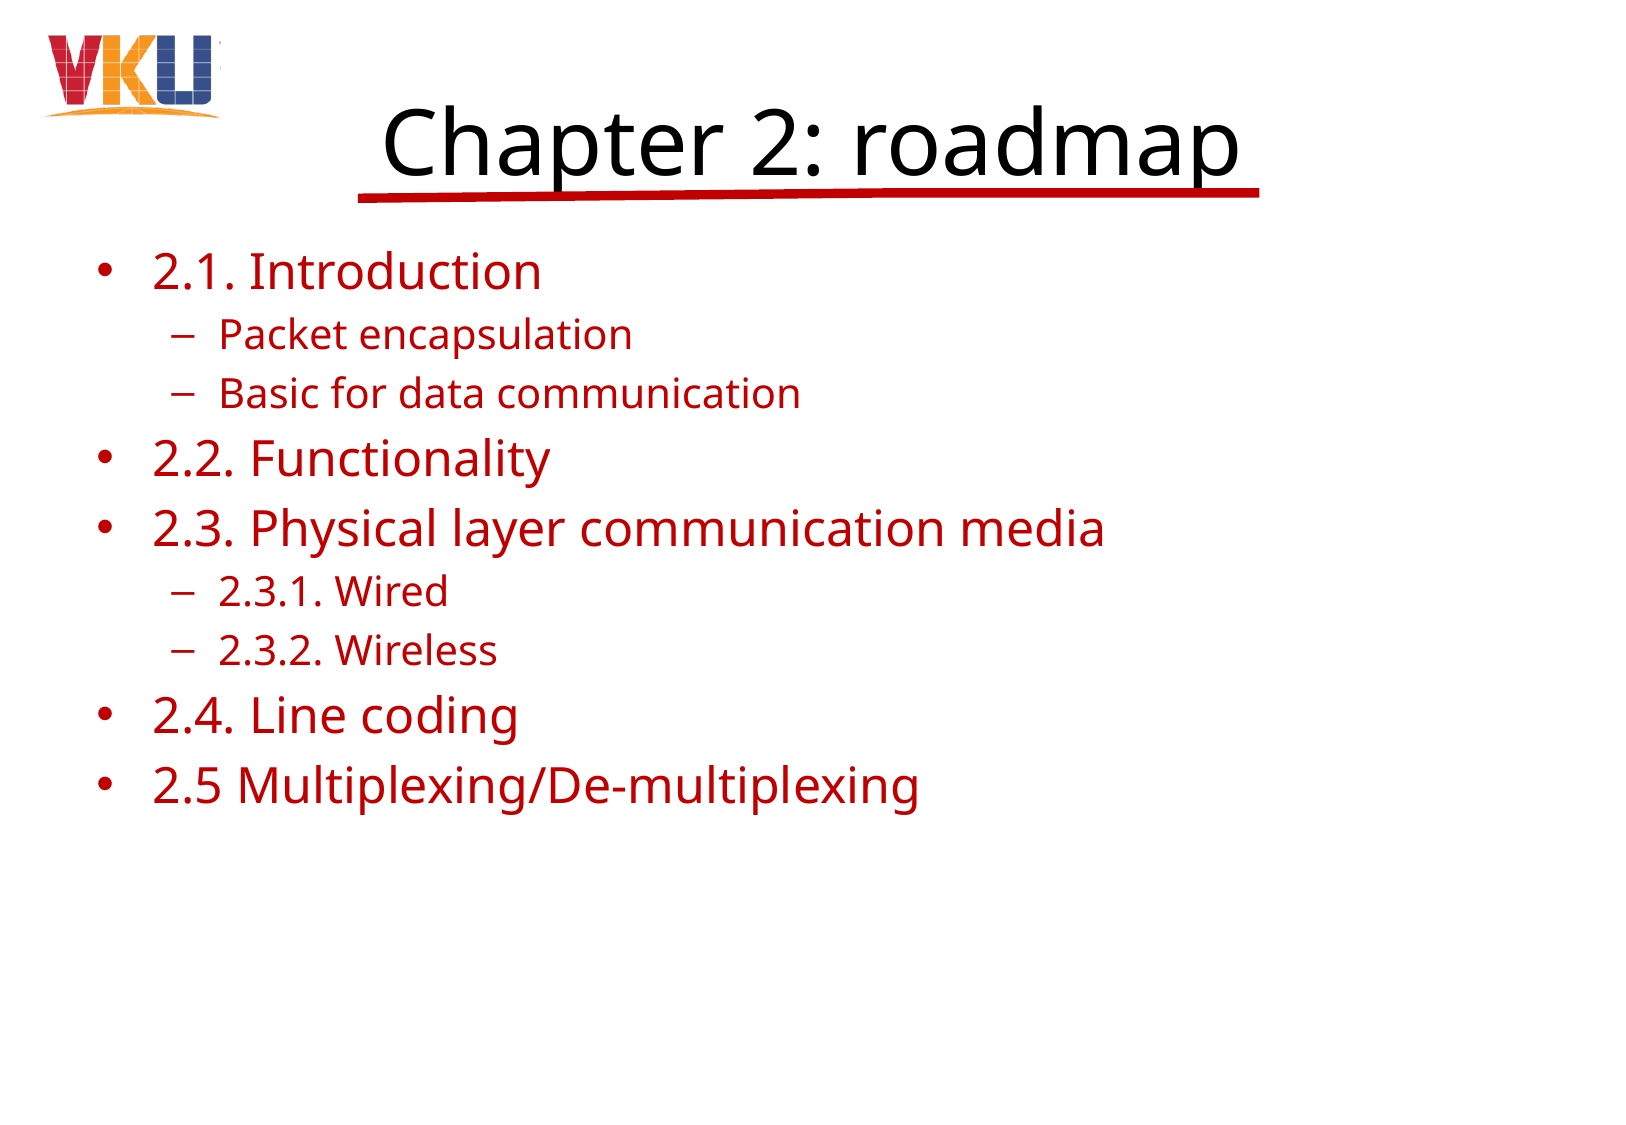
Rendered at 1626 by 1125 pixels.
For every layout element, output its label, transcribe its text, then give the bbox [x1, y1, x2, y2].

text_box [357, 190, 1260, 201]
list 2.1. Introduction Packet encapsulation Basic for data communication 2.2. Functionality 2.3. Physical layer communication media 2.3.1. Wired 2.3.2. Wireless 2.4. Line coding 2.5 Multiplexing/De-multiplexing [81, 232, 1544, 1038]
picture [32, 21, 228, 129]
title Chapter 2: roadmap [81, 45, 1544, 232]
